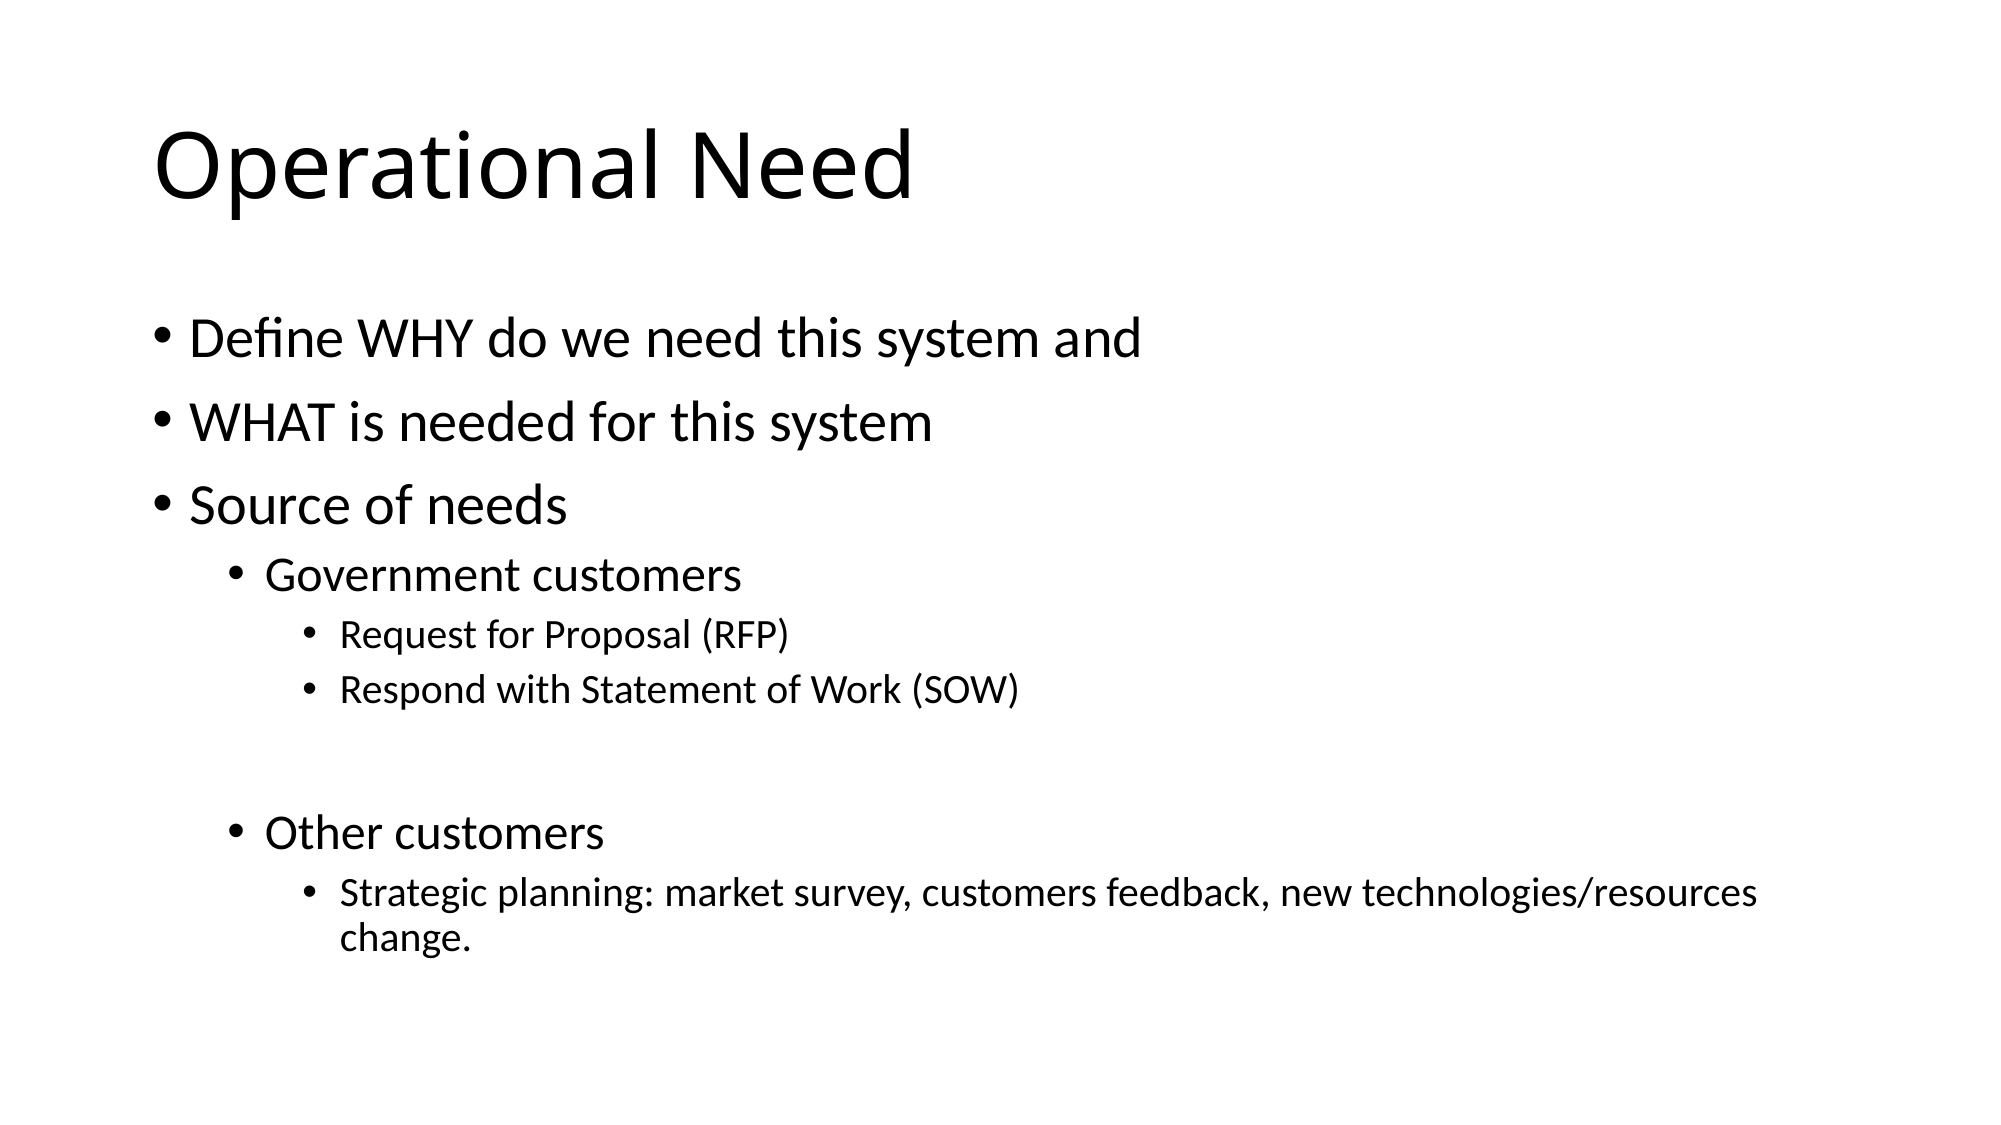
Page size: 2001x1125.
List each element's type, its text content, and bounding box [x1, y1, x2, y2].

list Define WHY do we need this system and WHAT is needed for this system Source of needs Government customers Request for Proposal (RFP) Respond with Statement of Work (SOW) Other customers Strategic planning: market survey, customers feedback, new technologies/resources change. [137, 299, 1863, 1014]
title Operational Need [137, 59, 1863, 278]
